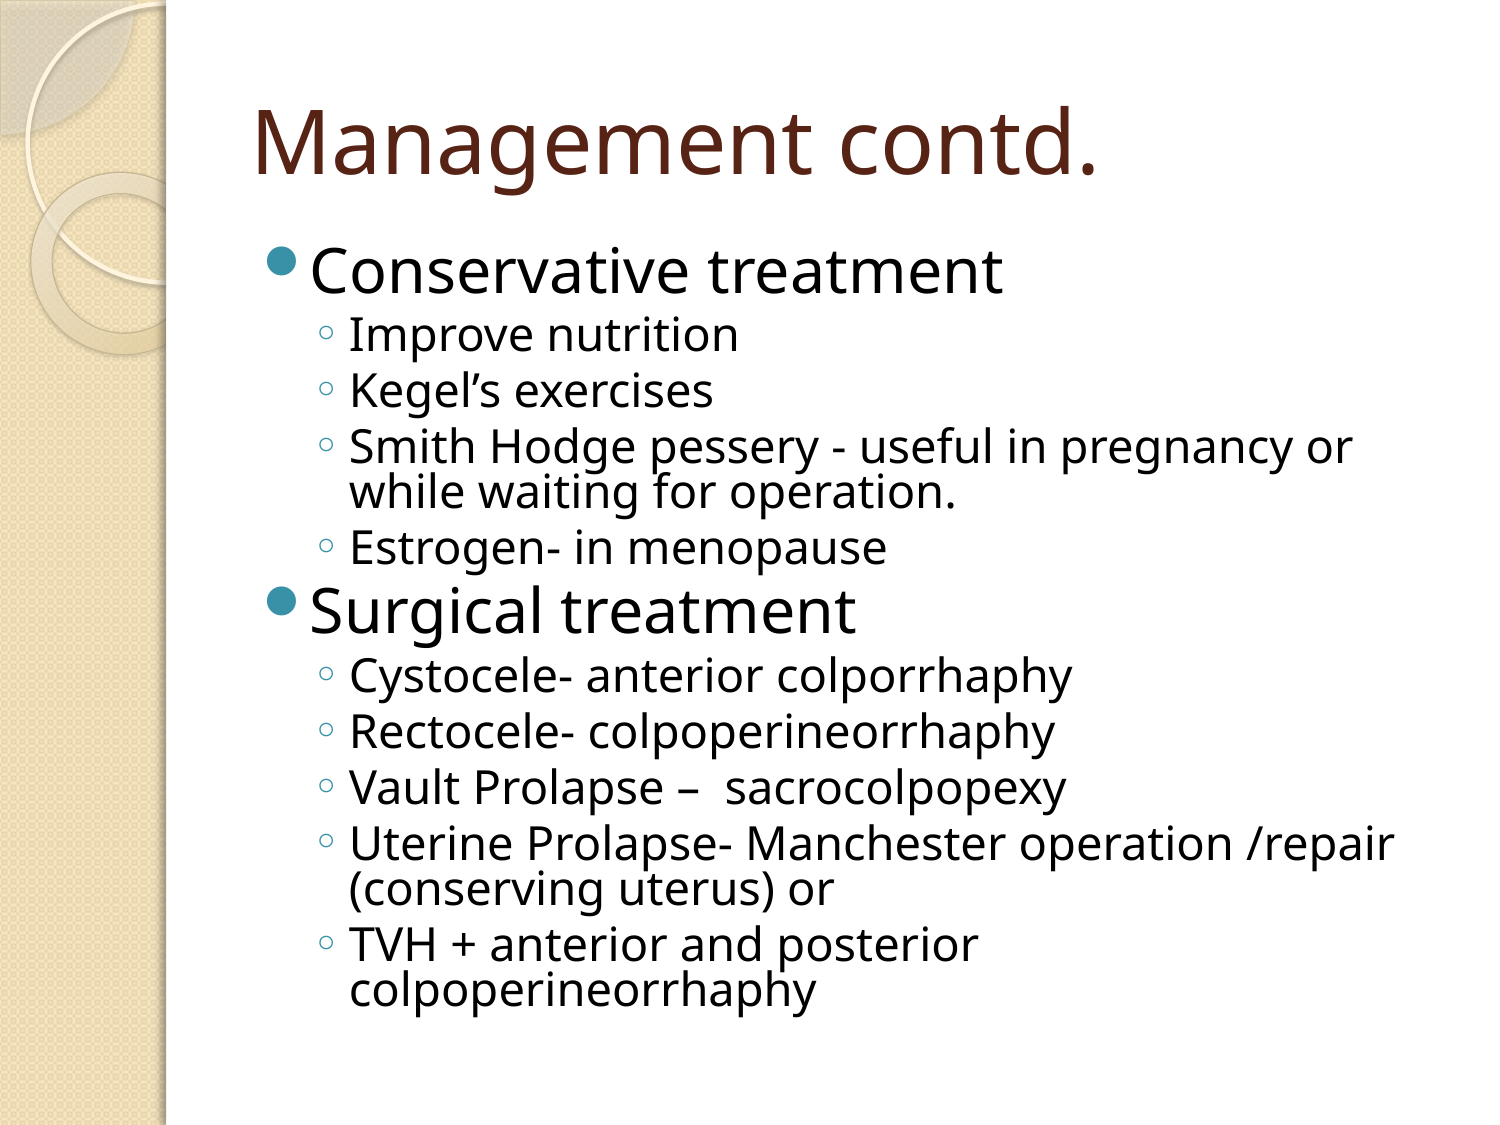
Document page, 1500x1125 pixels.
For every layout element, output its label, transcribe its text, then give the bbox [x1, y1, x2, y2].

list Conservative treatment Improve nutrition Kegel’s exercises Smith Hodge pessery - useful in pregnancy or while waiting for operation. Estrogen- in menopause Surgical treatment Cystocele- anterior colporrhaphy Rectocele- colpoperineorrhaphy Vault Prolapse – sacrocolpopexy Uterine Prolapse- Manchester operation /repair (conserving uterus) or TVH + anterior and posterior colpoperineorrhaphy [235, 237, 1466, 1025]
title Management contd. [235, 45, 1466, 233]
